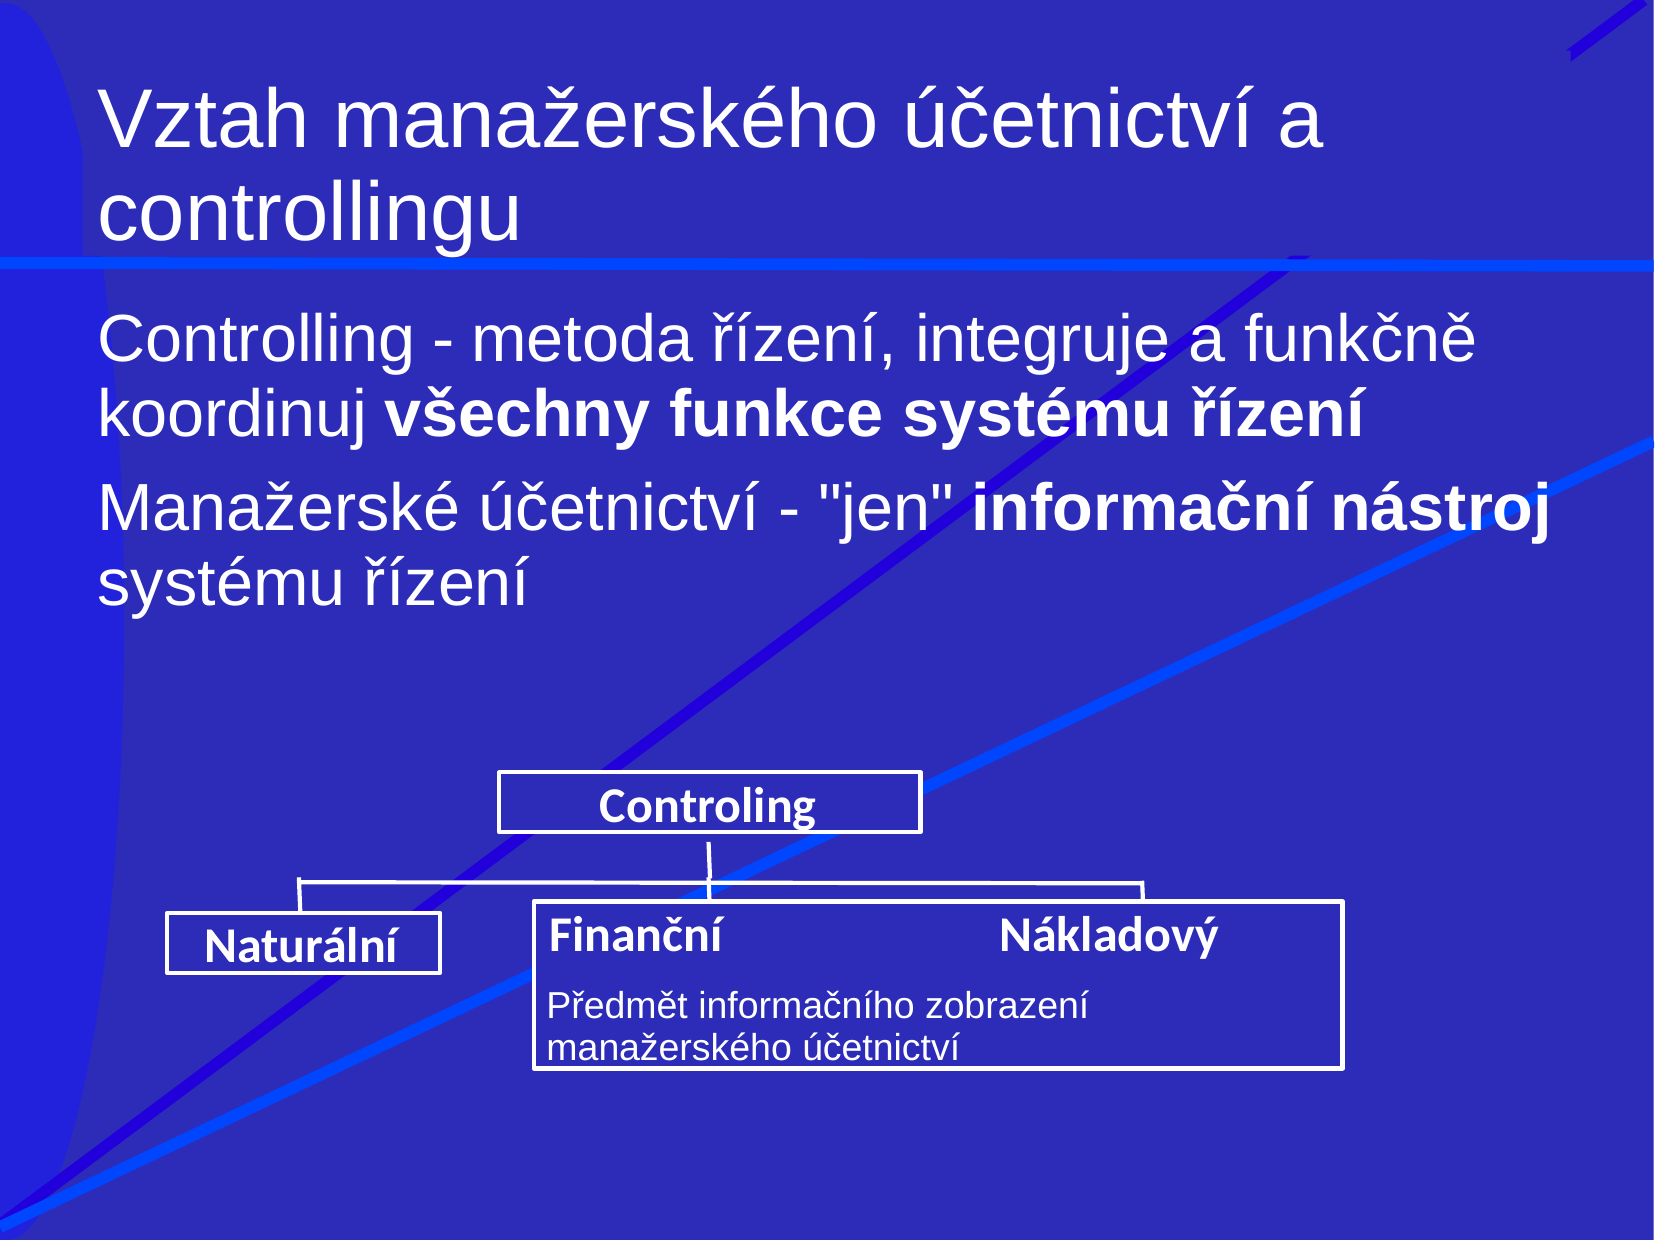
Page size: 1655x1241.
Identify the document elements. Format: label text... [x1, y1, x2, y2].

text_box Finanční Nákladový Předmět informačního zobrazení manažerského účetnictví [533, 901, 1343, 1069]
list Controlling - metoda řízení, integruje a funkčně koordinuj všechny funkce systému řízení Manažerské účetnictví - "jen" informační nástroj systému řízení [95, 300, 1559, 1006]
title Vztah manažerského účetnictví a controllingu [95, 70, 1559, 278]
text_box Naturální [167, 912, 441, 973]
text_box [82, 50, 1571, 256]
text_box Controling [499, 772, 921, 833]
